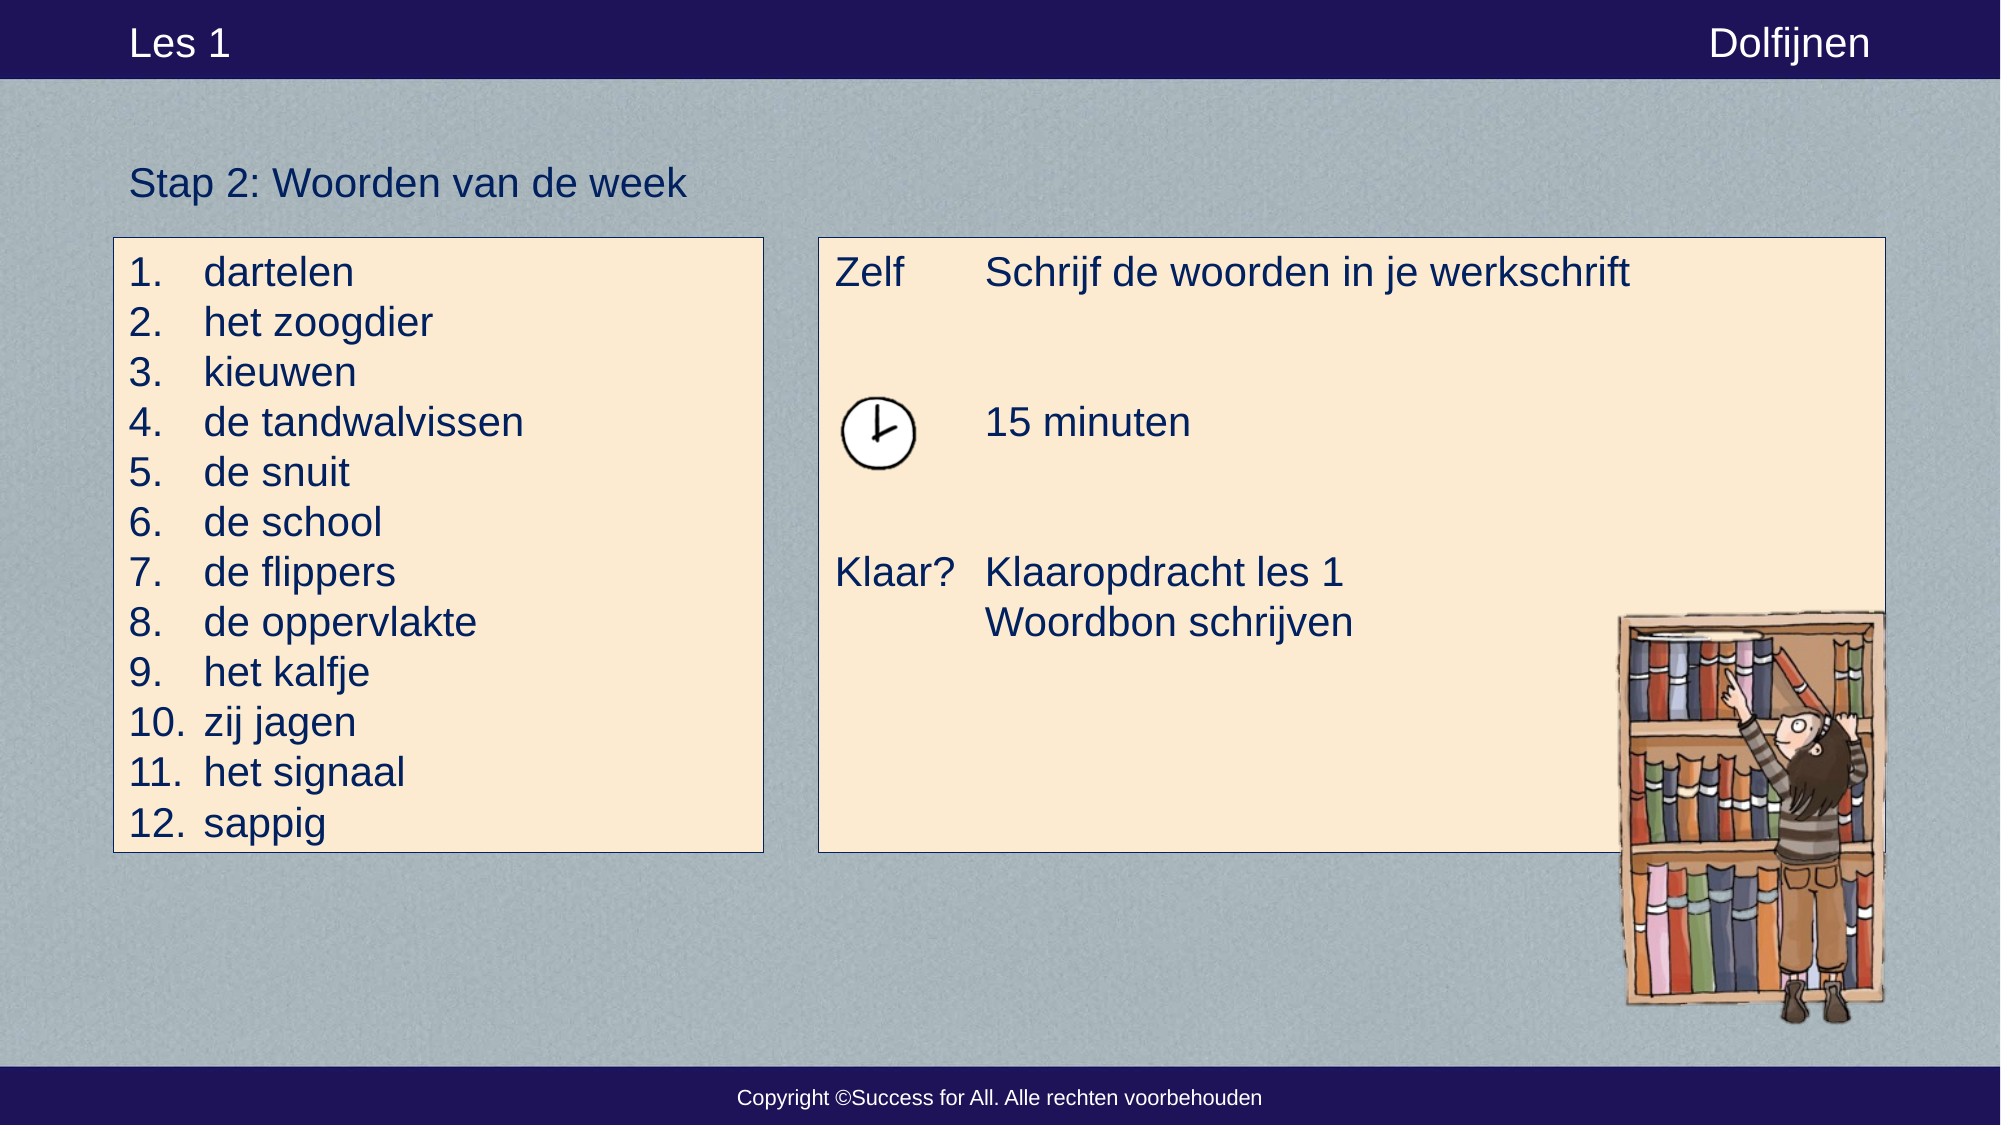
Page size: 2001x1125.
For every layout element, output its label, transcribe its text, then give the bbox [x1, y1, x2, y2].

text_box dartelen het zoogdier kieuwen de tandwalvissen de snuit de school de flippers de oppervlakte het kalfje zij jagen het signaal sappig [113, 237, 764, 853]
text_box Zelf Schrijf de woorden in je werkschrift 15 minuten Klaar? Klaaropdracht les 1 Woordbon schrijven [818, 237, 1886, 853]
text_box Dolfijnen [999, 8, 1886, 73]
picture [0, 0, 2001, 1125]
text_box Copyright ©Success for All. Alle rechten voorbehouden [0, 1076, 2000, 1125]
text_box Les 1 [114, 8, 354, 73]
text_box Stap 2: Woorden van de week [113, 148, 1635, 214]
